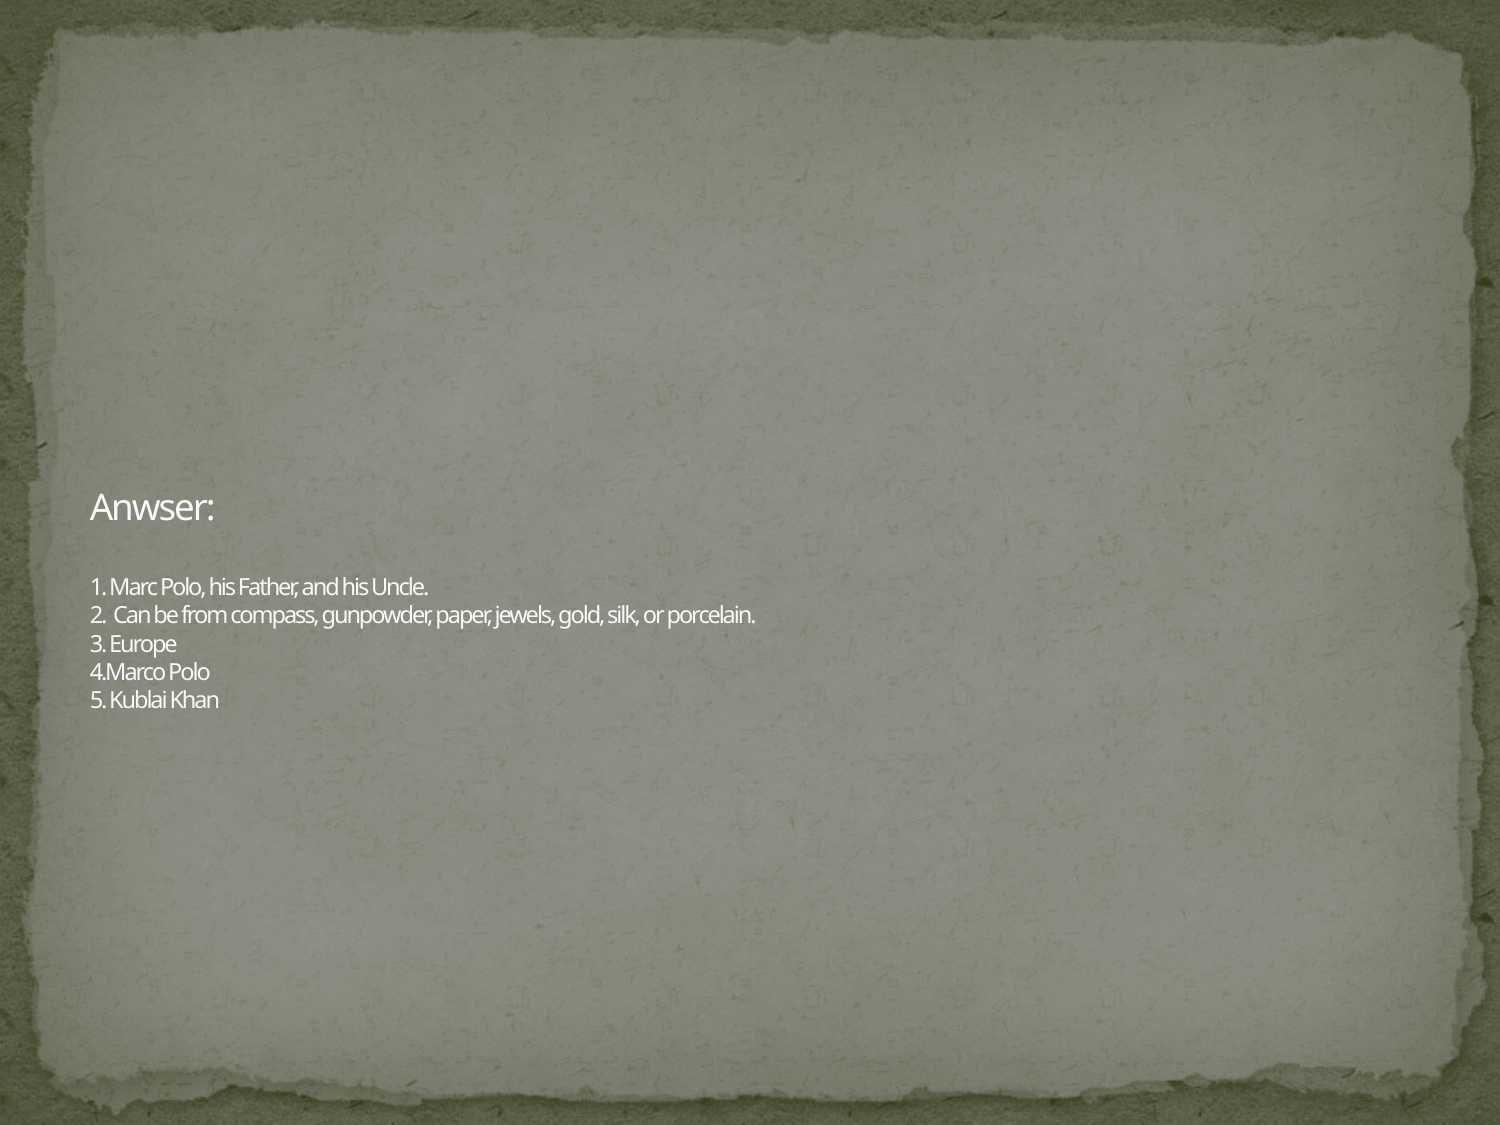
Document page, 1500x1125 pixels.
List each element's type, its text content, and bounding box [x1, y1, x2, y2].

title Anwser: 1. Marc Polo, his Father, and his Uncle. 2. Can be from compass, gunpowder, paper, jewels, gold, silk, or porcelain. 3. Europe 4.Marco Polo 5. Kublai Khan [74, 474, 1425, 838]
